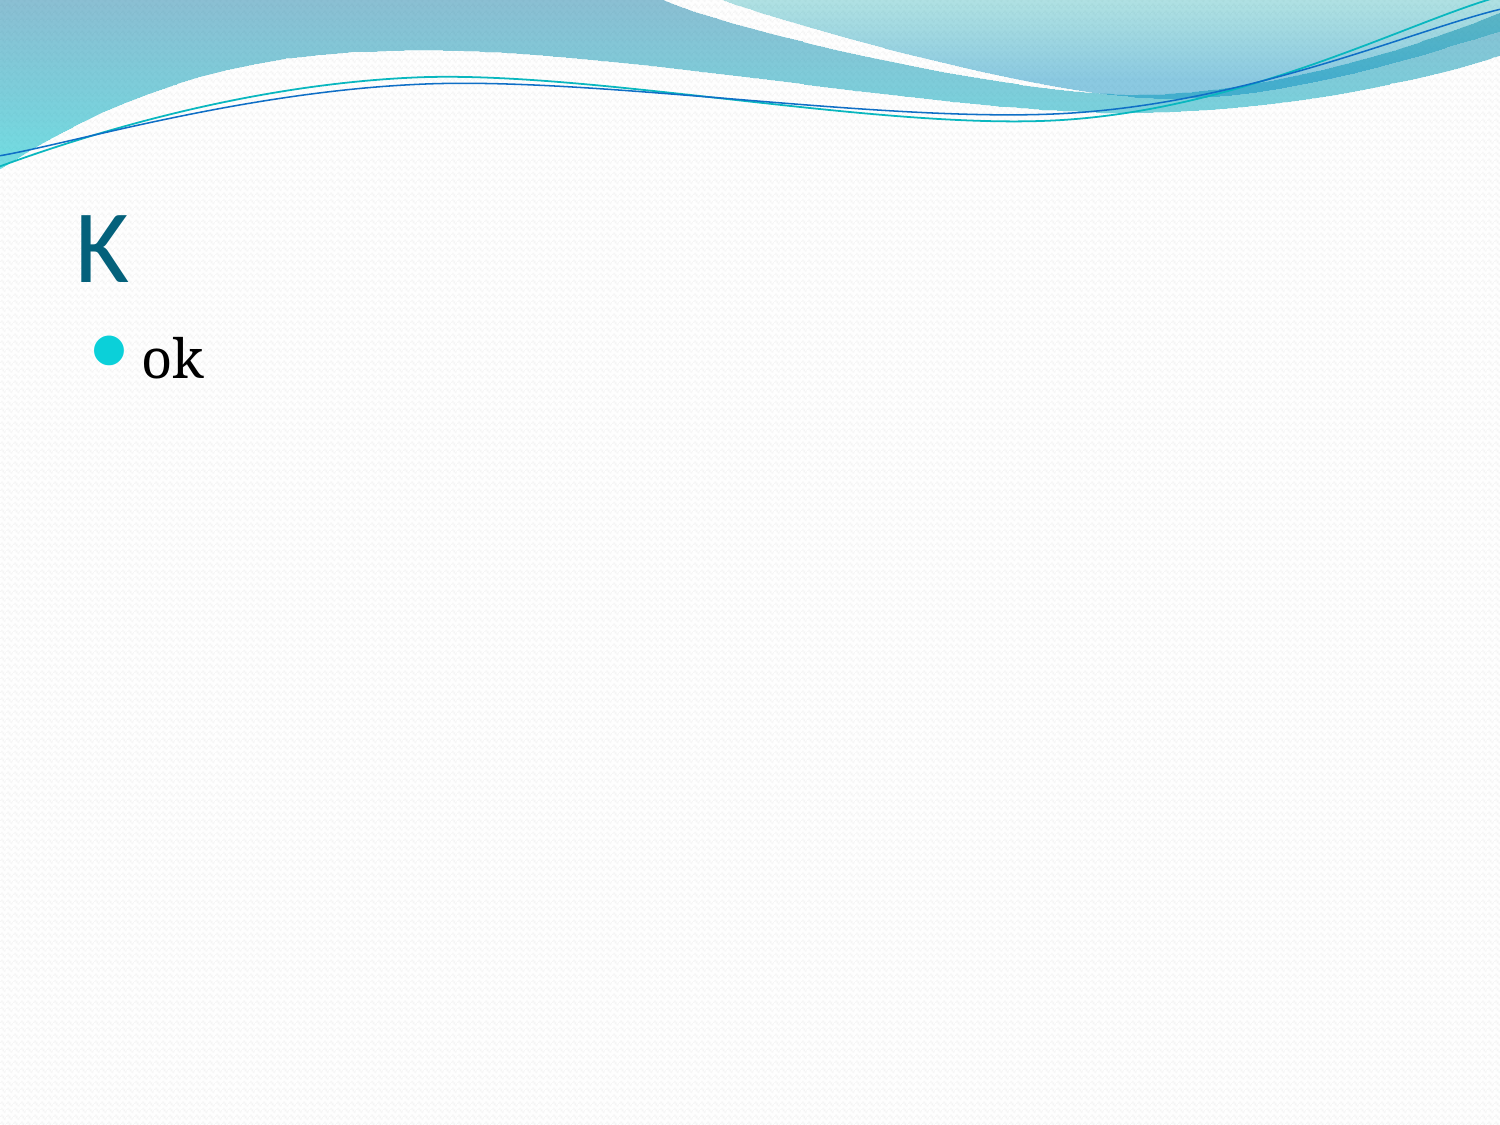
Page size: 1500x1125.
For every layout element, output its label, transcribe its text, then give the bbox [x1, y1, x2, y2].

title K [75, 115, 1425, 303]
list ok [75, 317, 1425, 1038]
